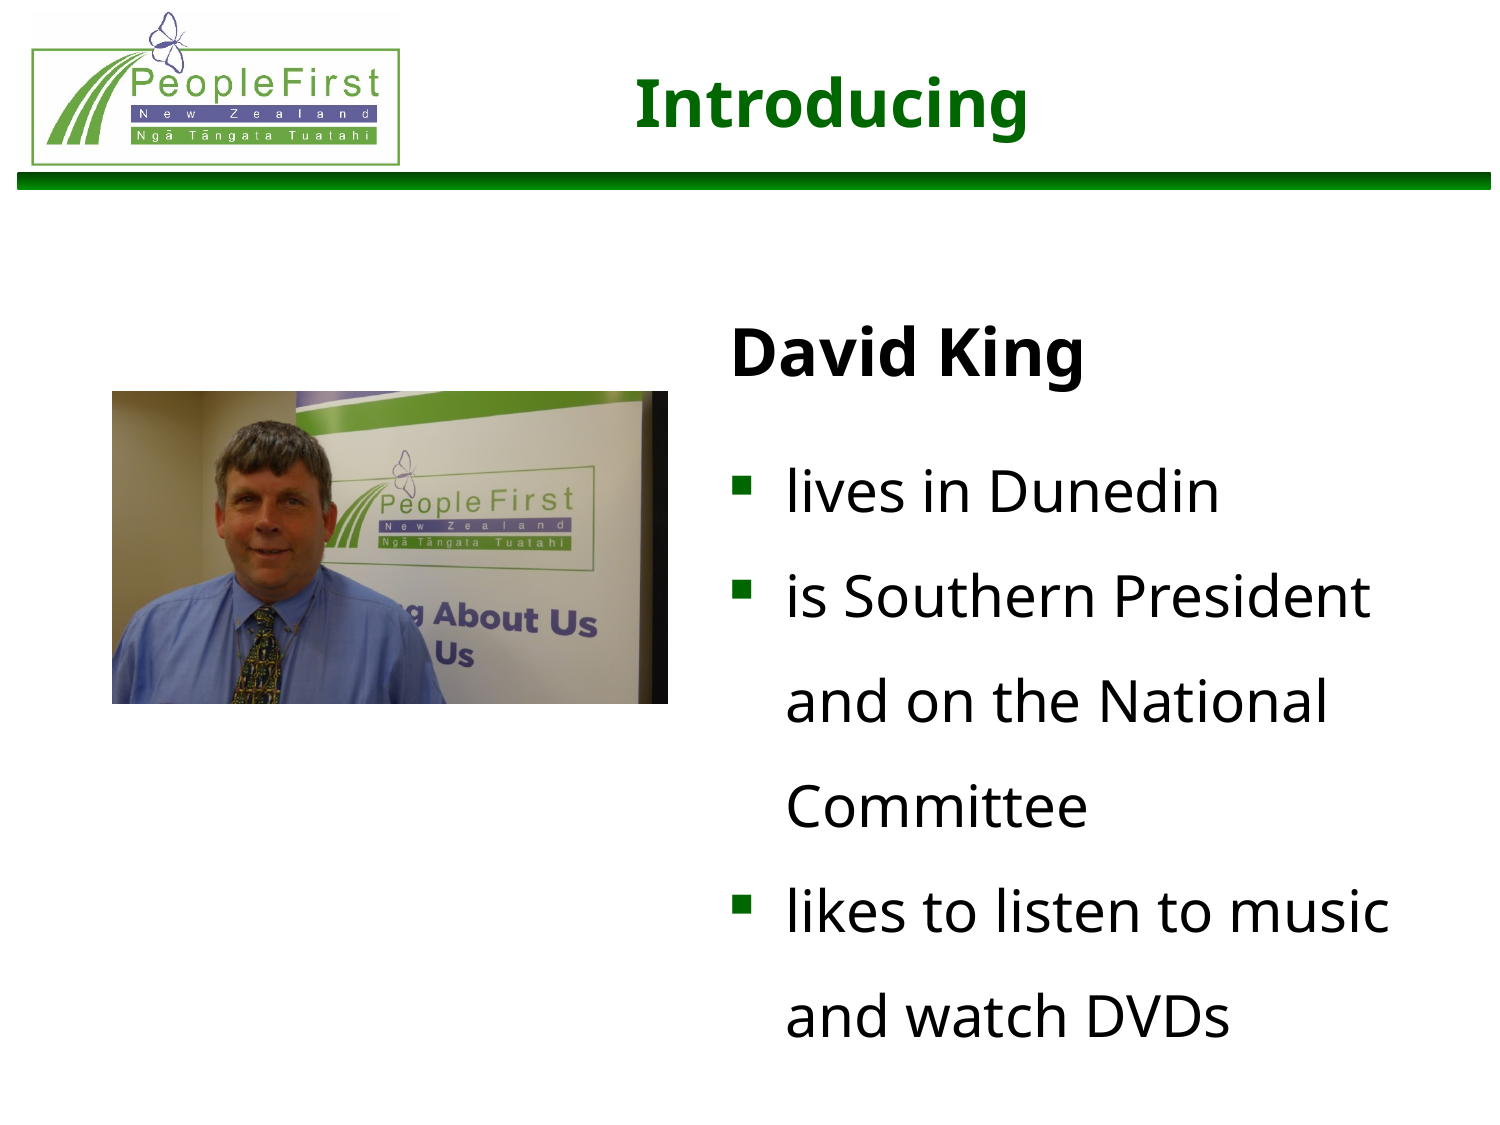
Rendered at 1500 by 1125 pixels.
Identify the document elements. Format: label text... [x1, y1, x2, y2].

list David King lives in Dunedin is Southern President and on the National Committee likes to listen to music and watch DVDs [714, 302, 1469, 1006]
picture [31, 11, 400, 166]
title Introducing [336, 53, 1341, 133]
picture [111, 391, 668, 704]
